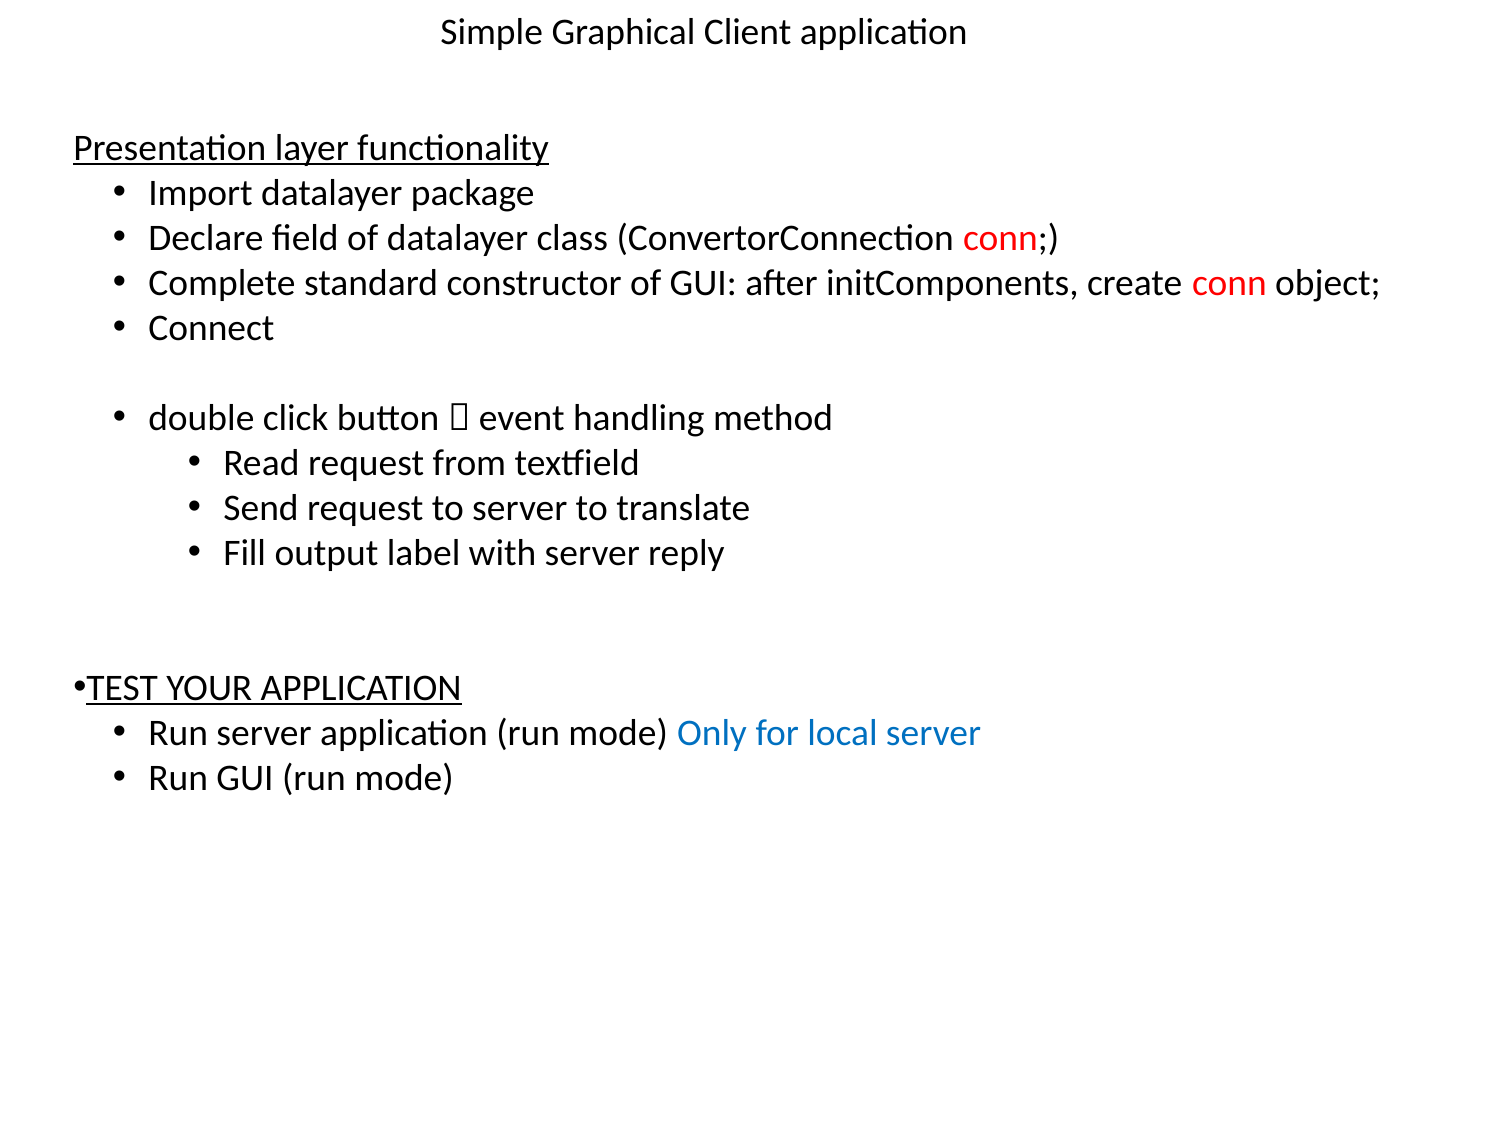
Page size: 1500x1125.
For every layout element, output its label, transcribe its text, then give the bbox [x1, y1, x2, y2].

text_box Presentation layer functionality Import datalayer package Declare field of datalayer class (ConvertorConnection conn;) Complete standard constructor of GUI: after initComponents, create conn object; Connect double click button  event handling method Read request from textfield Send request to server to translate Fill output label with server reply TEST YOUR APPLICATION Run server application (run mode) Only for local server Run GUI (run mode) [58, 70, 1418, 1125]
text_box Simple Graphical Client application [425, 0, 984, 60]
